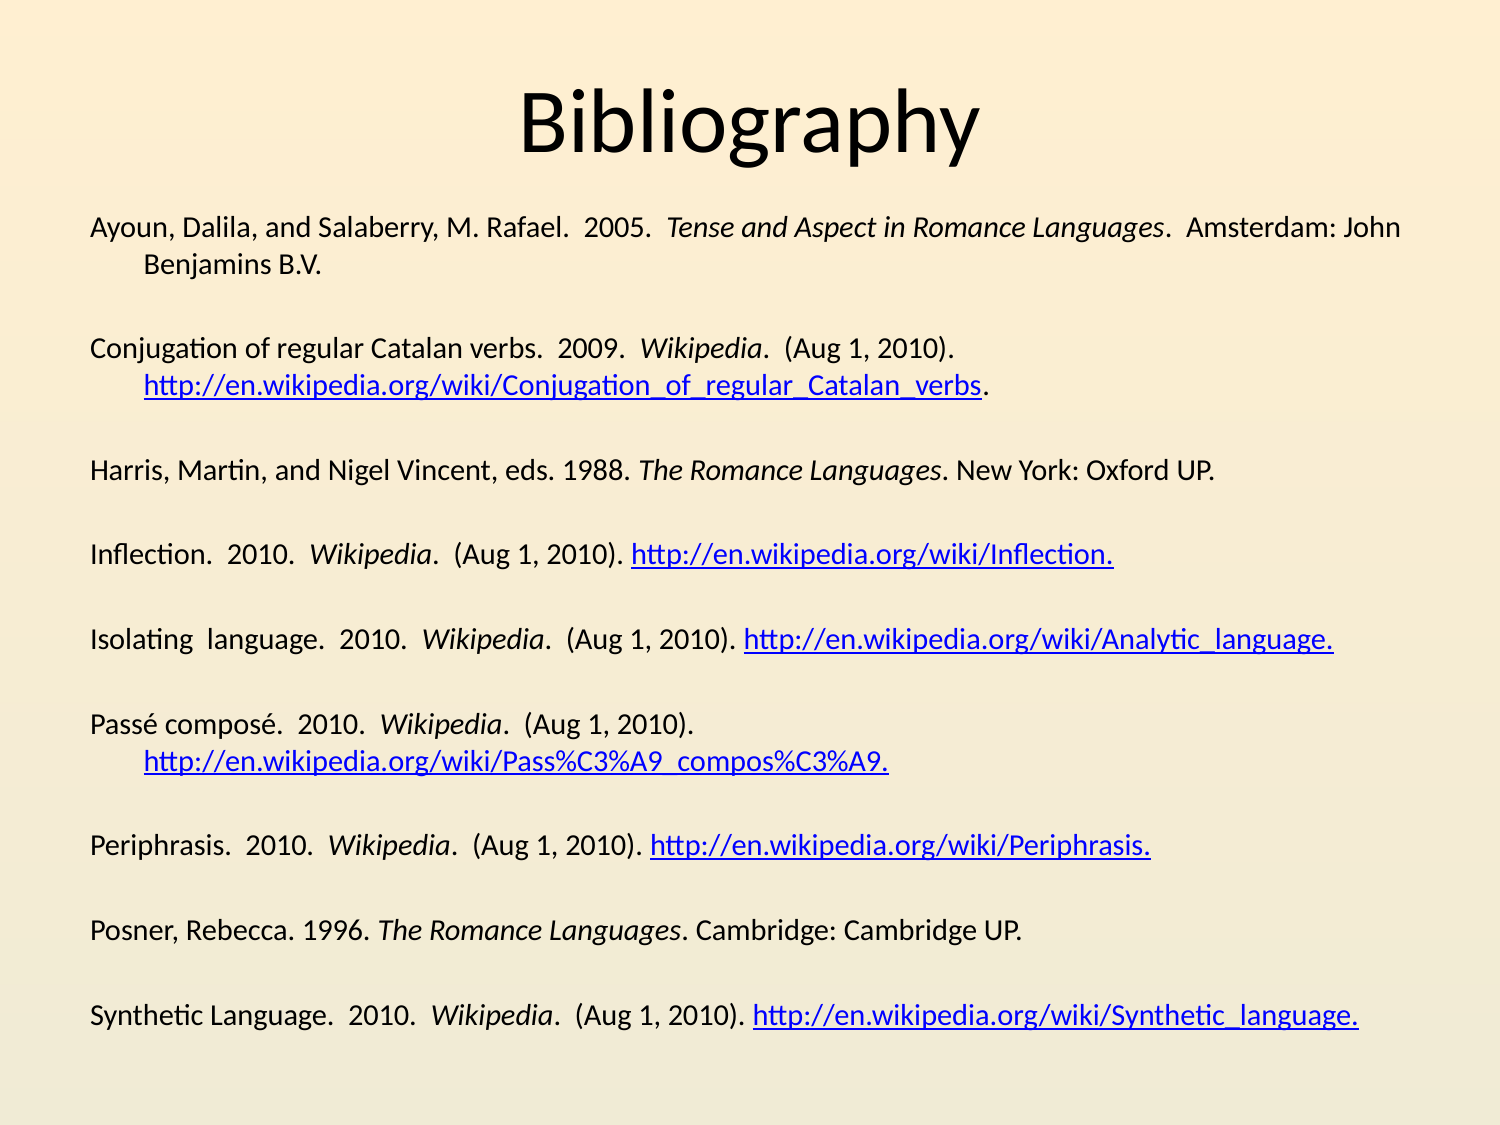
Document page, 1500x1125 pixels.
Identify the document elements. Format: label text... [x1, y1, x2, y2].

title Bibliography [75, 45, 1425, 188]
list Ayoun, Dalila, and Salaberry, M. Rafael. 2005. Tense and Aspect in Romance Languages. Amsterdam: John Benjamins B.V. Conjugation of regular Catalan verbs. 2009. Wikipedia. (Aug 1, 2010). http://en.wikipedia.org/wiki/Conjugation_of_regular_Catalan_verbs. Harris, Martin, and Nigel Vincent, eds. 1988. The Romance Languages. New York: Oxford UP. Inflection. 2010. Wikipedia. (Aug 1, 2010). http://en.wikipedia.org/wiki/Inflection. Isolating language. 2010. Wikipedia. (Aug 1, 2010). http://en.wikipedia.org/wiki/Analytic_language. Passé composé. 2010. Wikipedia. (Aug 1, 2010). http://en.wikipedia.org/wiki/Pass%C3%A9_compos%C3%A9. Periphrasis. 2010. Wikipedia. (Aug 1, 2010). http://en.wikipedia.org/wiki/Periphrasis. Posner, Rebecca. 1996. The Romance Languages. Cambridge: Cambridge UP. Synthetic Language. 2010. Wikipedia. (Aug 1, 2010). http://en.wikipedia.org/wiki/Synthetic_language. [75, 200, 1425, 1050]
